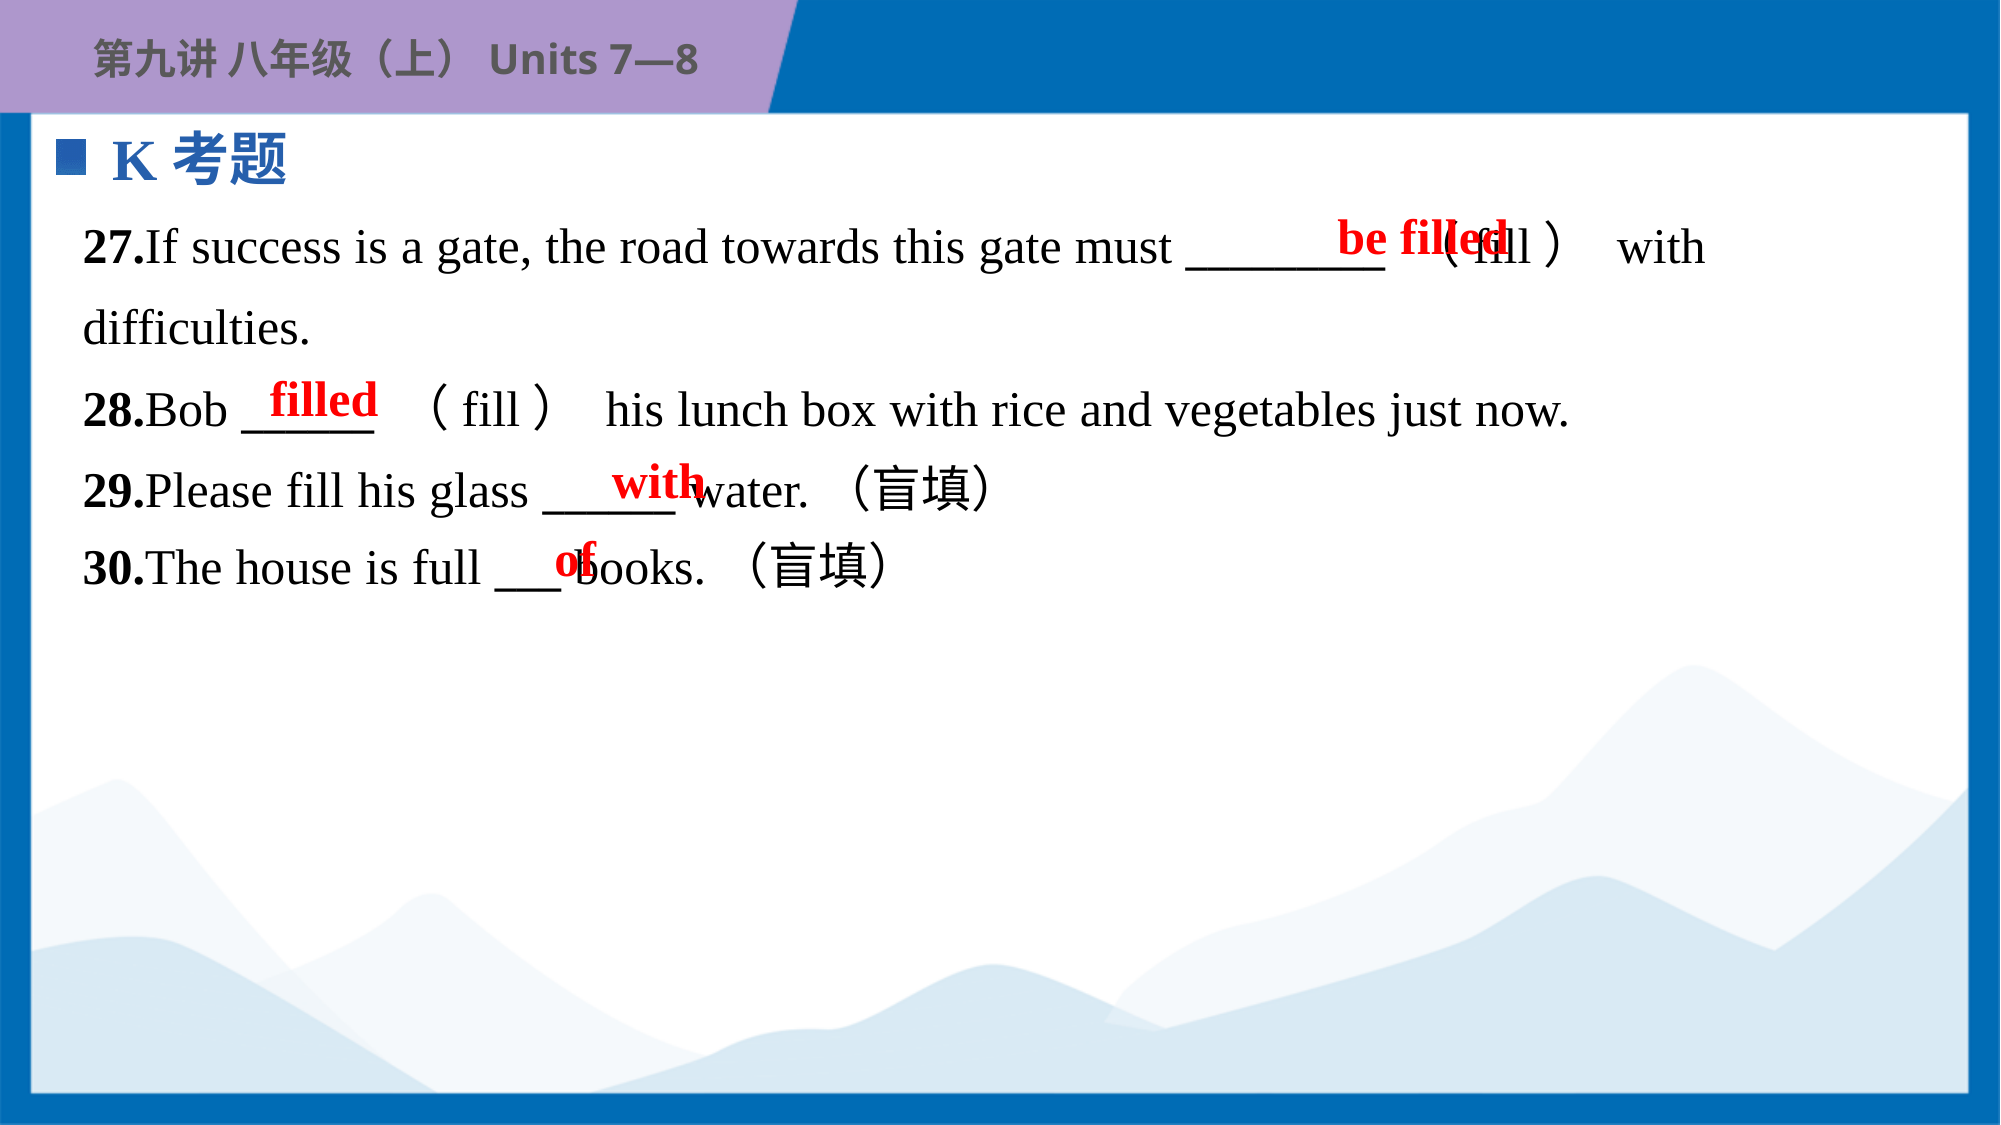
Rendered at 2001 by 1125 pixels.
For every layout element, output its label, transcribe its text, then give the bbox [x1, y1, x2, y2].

picture [0, 0, 2000, 1125]
text_box 27.If success is a gate, the road towards this gate must _________ （fill） with difficulties. 28.Bob ______ （fill） his lunch box with rice and vegetables just now. 29.Please fill his glass ______ water.（盲填） 30.The house is full ___ books.（盲填） [82, 192, 1917, 588]
text_box be filled [1313, 187, 1533, 258]
text_box of [536, 508, 615, 580]
text_box K考题 [112, 121, 1917, 192]
text_box filled [251, 349, 397, 421]
text_box with [593, 431, 725, 502]
